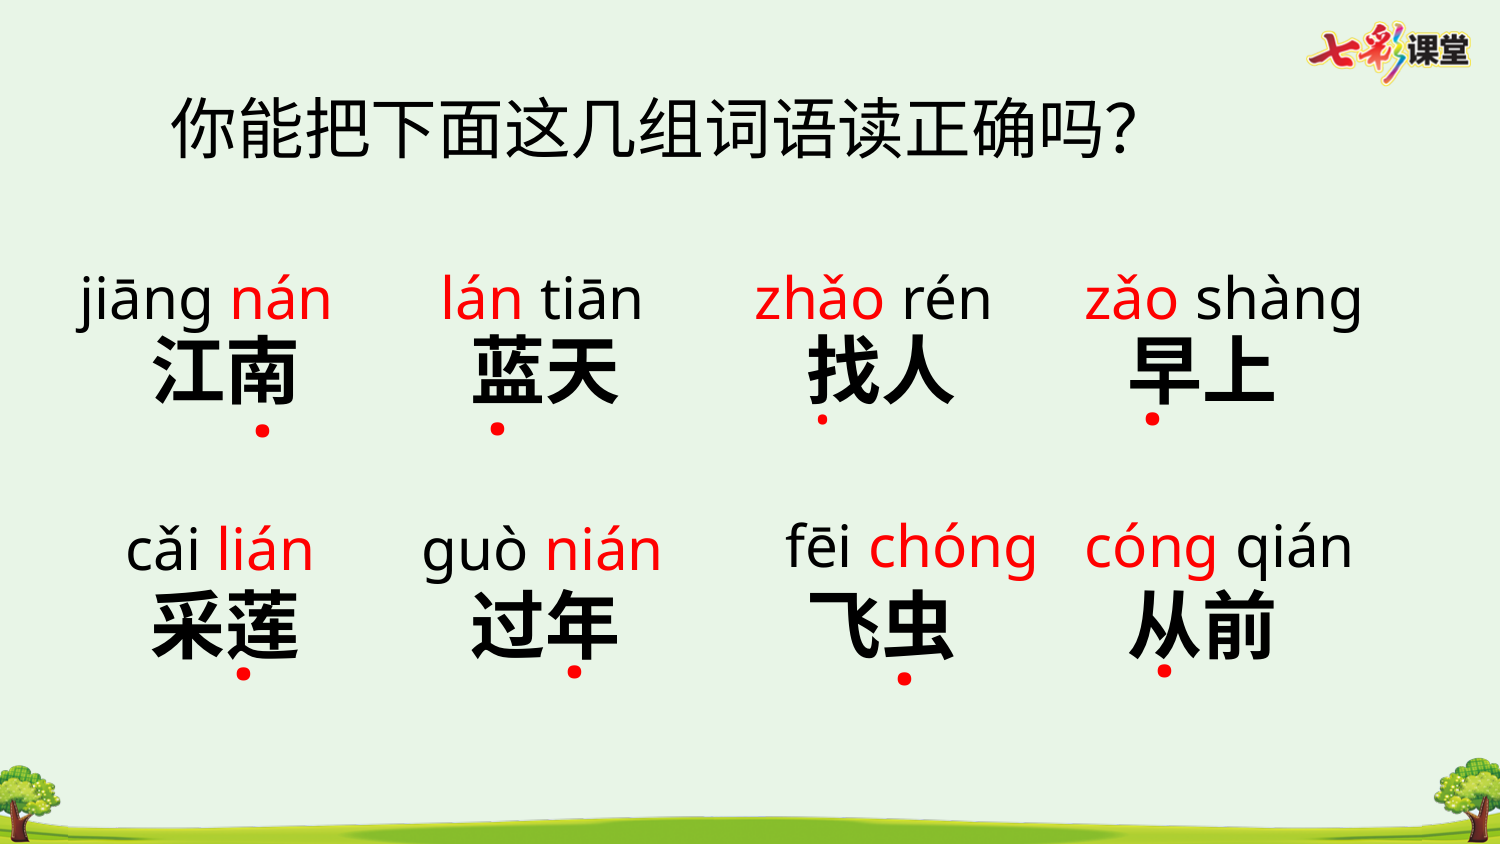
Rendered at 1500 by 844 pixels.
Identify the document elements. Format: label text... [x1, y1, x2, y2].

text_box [135, 316, 777, 481]
text_box fēi chóng cóng qián [739, 501, 1500, 587]
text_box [791, 571, 1433, 729]
text_box cǎi lián guò nián [64, 504, 739, 590]
picture [1305, 20, 1473, 87]
text_box zhǎo rén zǎo shàng [739, 253, 1500, 339]
picture [0, 750, 1500, 844]
text_box 你能把下面这几组词语读正确吗？ [155, 79, 1188, 174]
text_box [135, 571, 777, 725]
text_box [785, 316, 1433, 470]
text_box jiāng nán lán tiān [64, 253, 715, 339]
